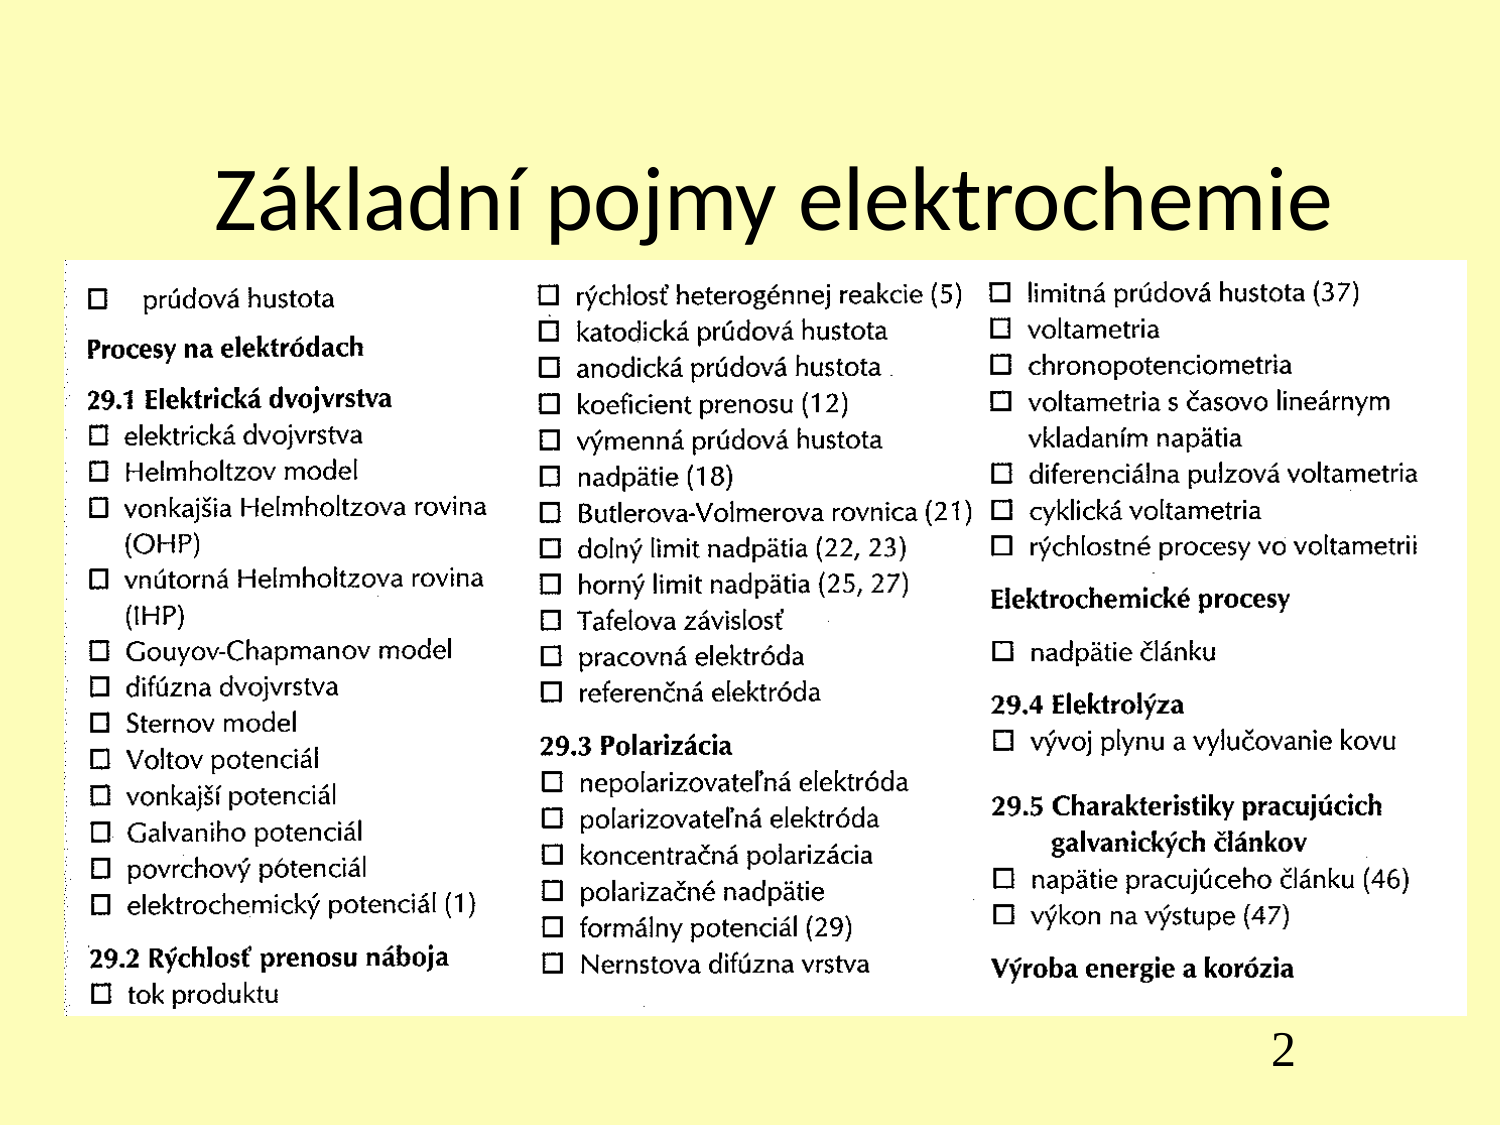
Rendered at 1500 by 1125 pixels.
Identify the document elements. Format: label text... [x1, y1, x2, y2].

slide_number 2 [1180, 1008, 1494, 1072]
picture [64, 260, 1467, 1017]
title Základní pojmy elektrochemie [112, 99, 1438, 259]
